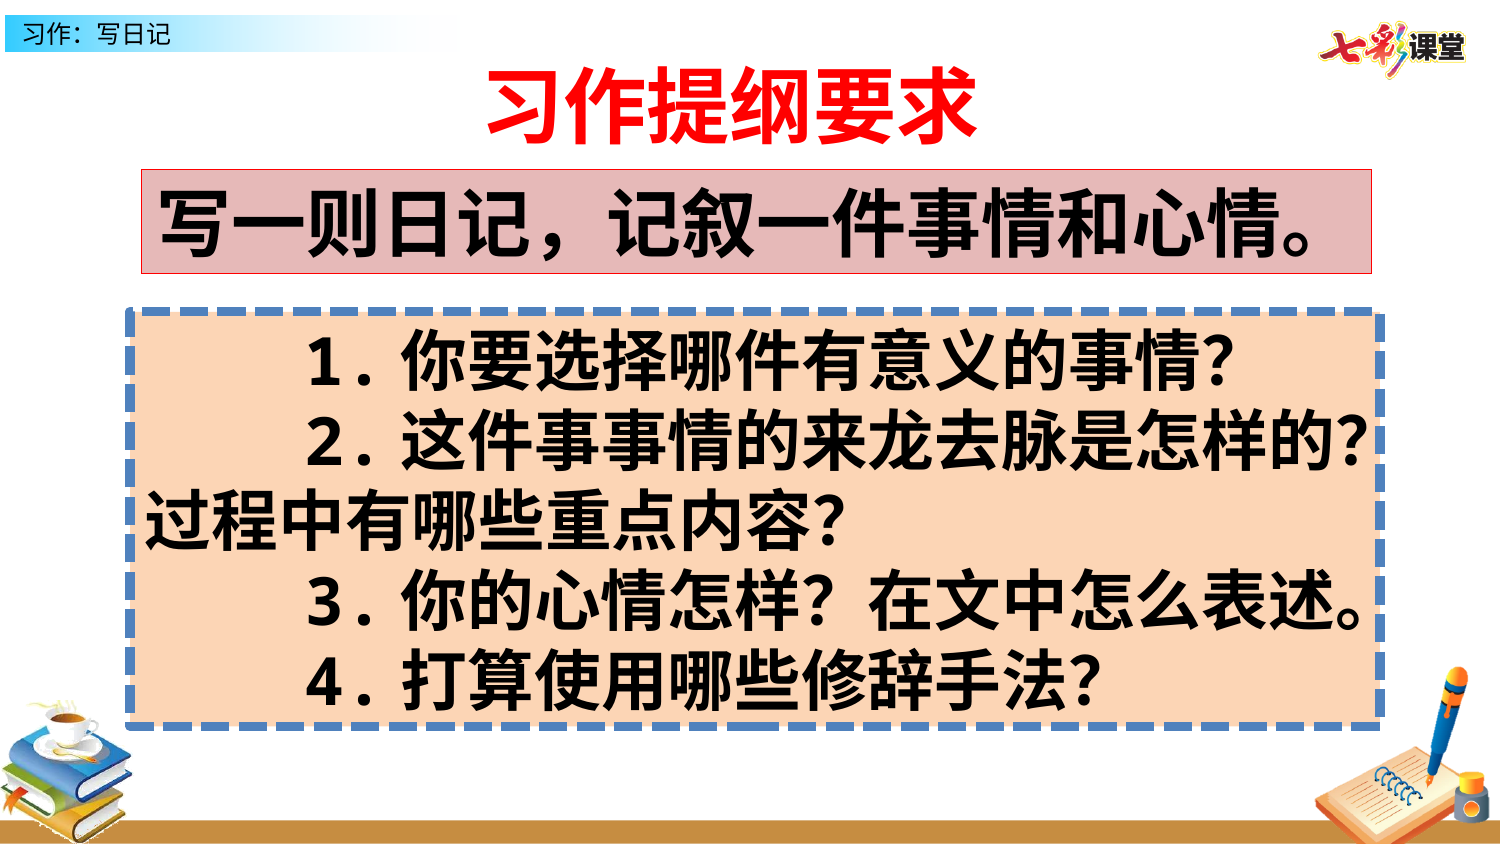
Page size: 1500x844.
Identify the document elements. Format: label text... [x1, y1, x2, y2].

text_box 1.你要选择哪件有意义的事情？ 2.这件事事情的来龙去脉是怎样的？过程中有哪些重点内容？ 3.你的心情怎样？在文中怎么表述。 4.打算使用哪些修辞手法？ [130, 311, 1380, 727]
picture [1316, 20, 1468, 80]
text_box 写一则日记，记叙一件事情和心情。 [141, 169, 1372, 274]
picture [0, 700, 146, 844]
picture [1303, 652, 1500, 844]
text_box 习作提纲要求 [465, 47, 1029, 162]
